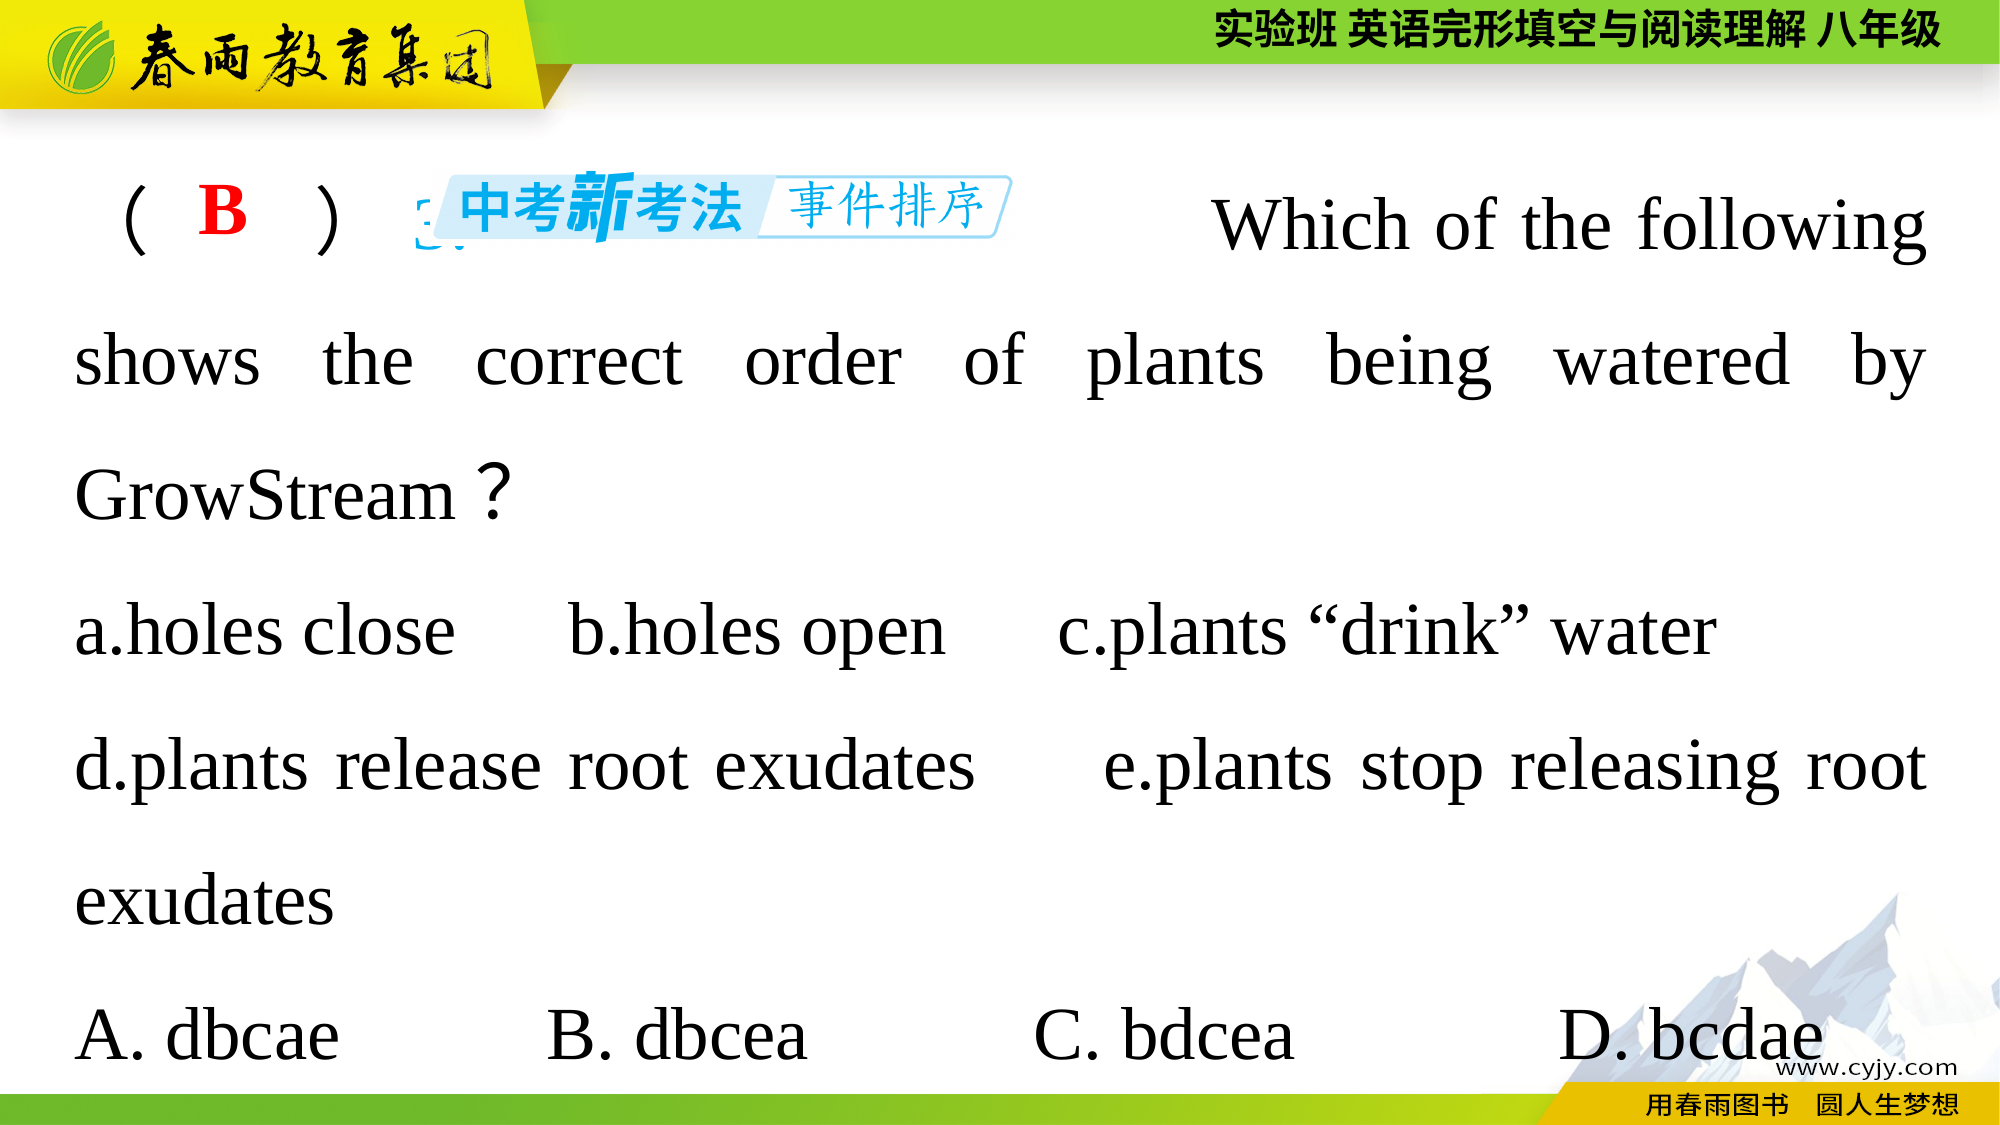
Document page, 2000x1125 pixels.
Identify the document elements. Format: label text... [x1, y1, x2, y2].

list （ ）3. Which of the following shows the correct order of plants being watered by GrowStream？ a.holes close b.holes open c.plants “drink” water d.plants release root exudates e.plants stop releasing root exudates A. dbcae B. dbcea C. bdcea D. bcdae [59, 122, 1944, 956]
picture [0, 0, 2000, 1125]
text_box B [183, 152, 264, 258]
